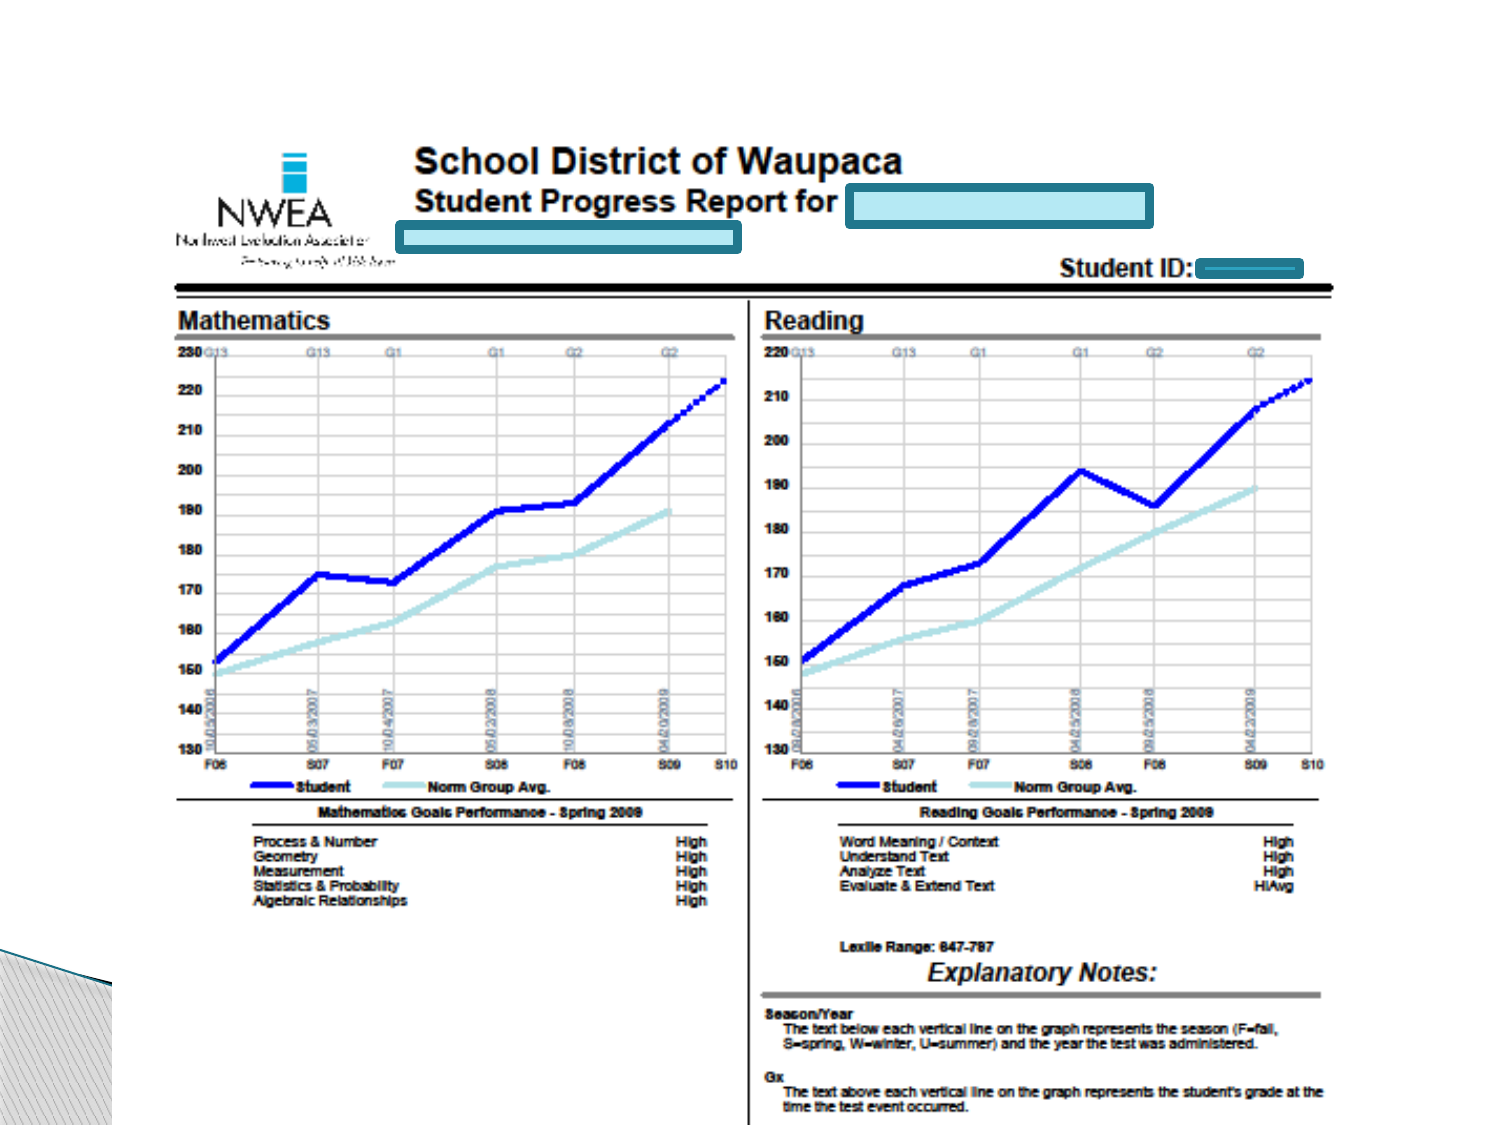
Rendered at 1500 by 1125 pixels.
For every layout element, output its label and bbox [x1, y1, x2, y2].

text_box [112, 99, 1398, 1125]
